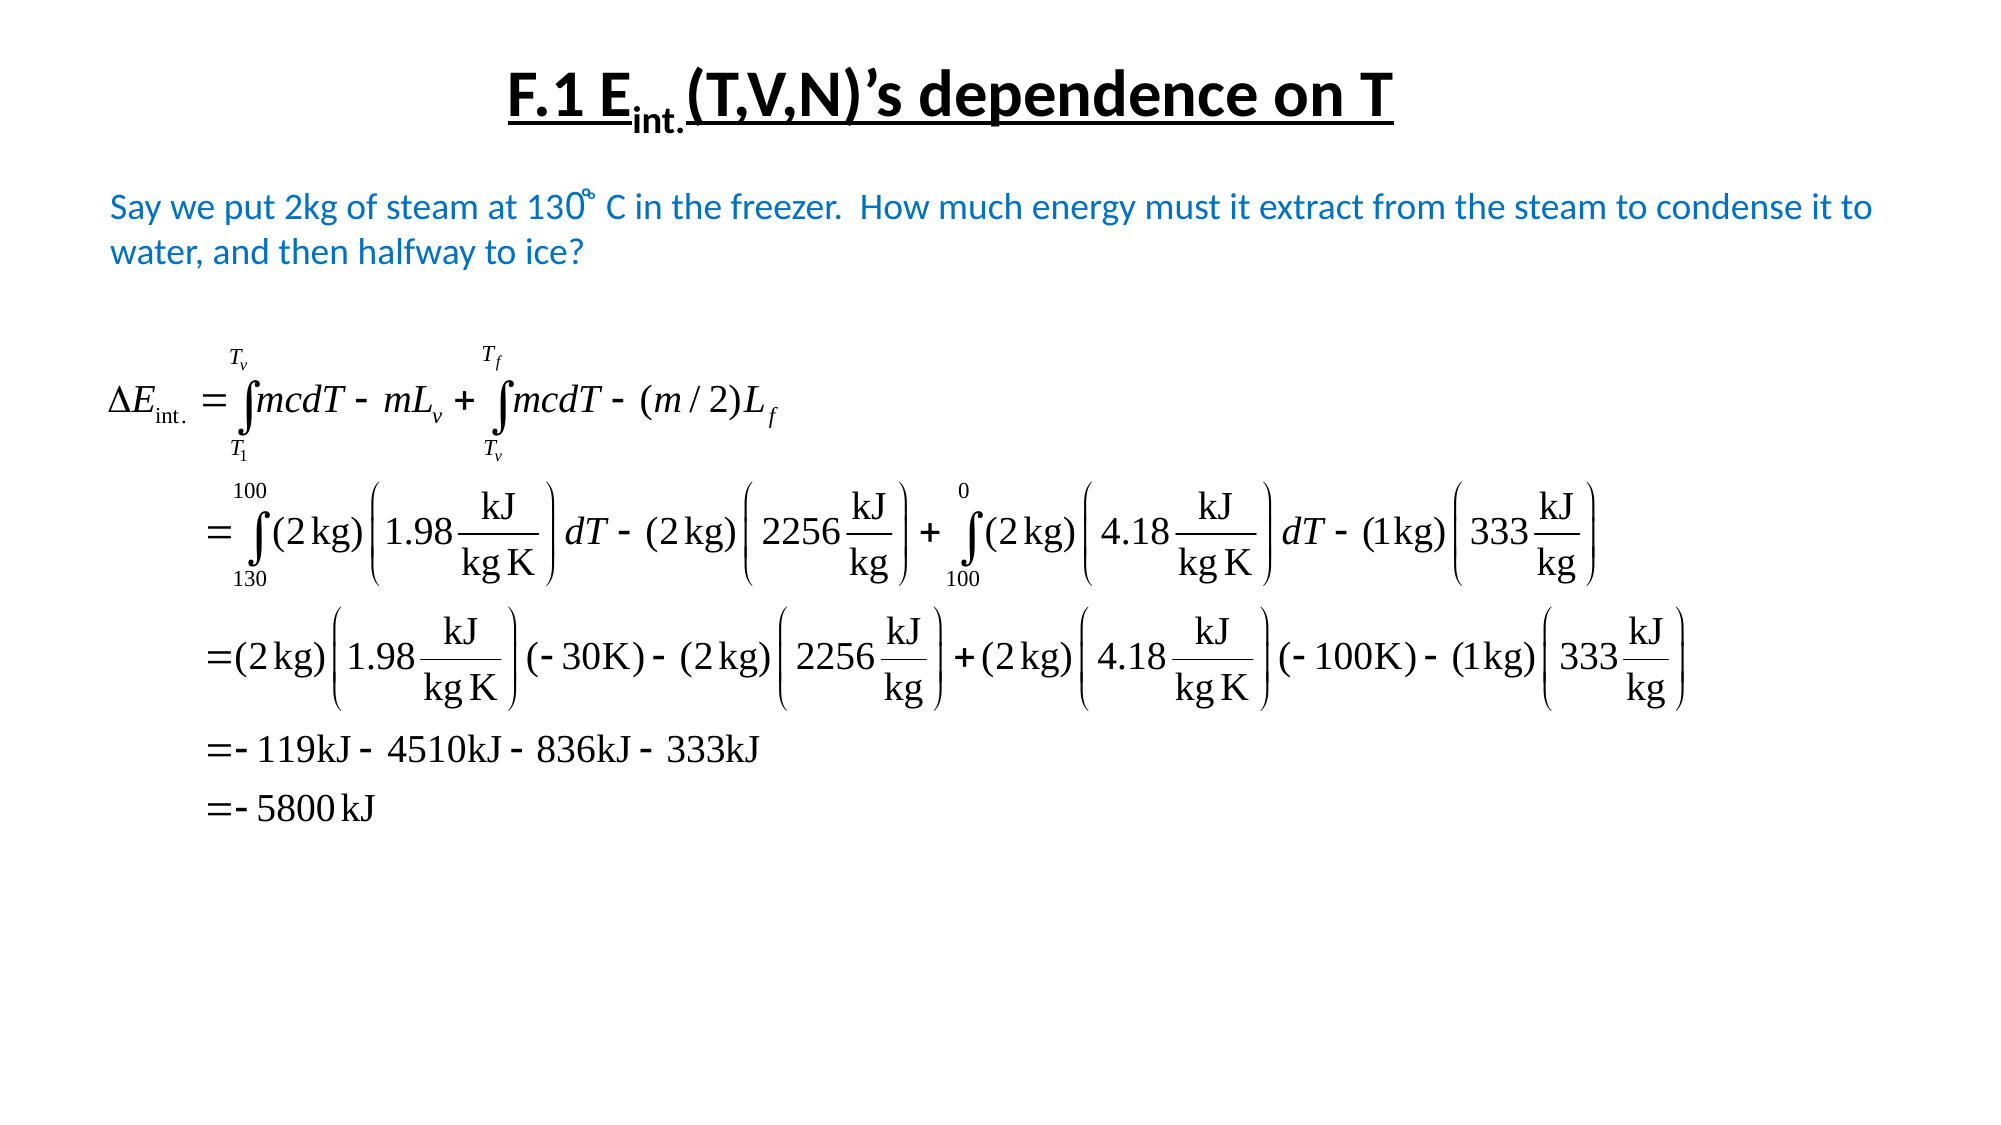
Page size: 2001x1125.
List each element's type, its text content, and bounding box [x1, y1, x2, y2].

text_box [101, 336, 1696, 838]
text_box Say we put 2kg of steam at 130̊˚ C in the freezer. How much energy must it extract from the steam to condense it to water, and then halfway to ice? [95, 174, 1890, 280]
text_box F.1 Eint.(T,V,N)’s dependence on T [493, 44, 1639, 142]
